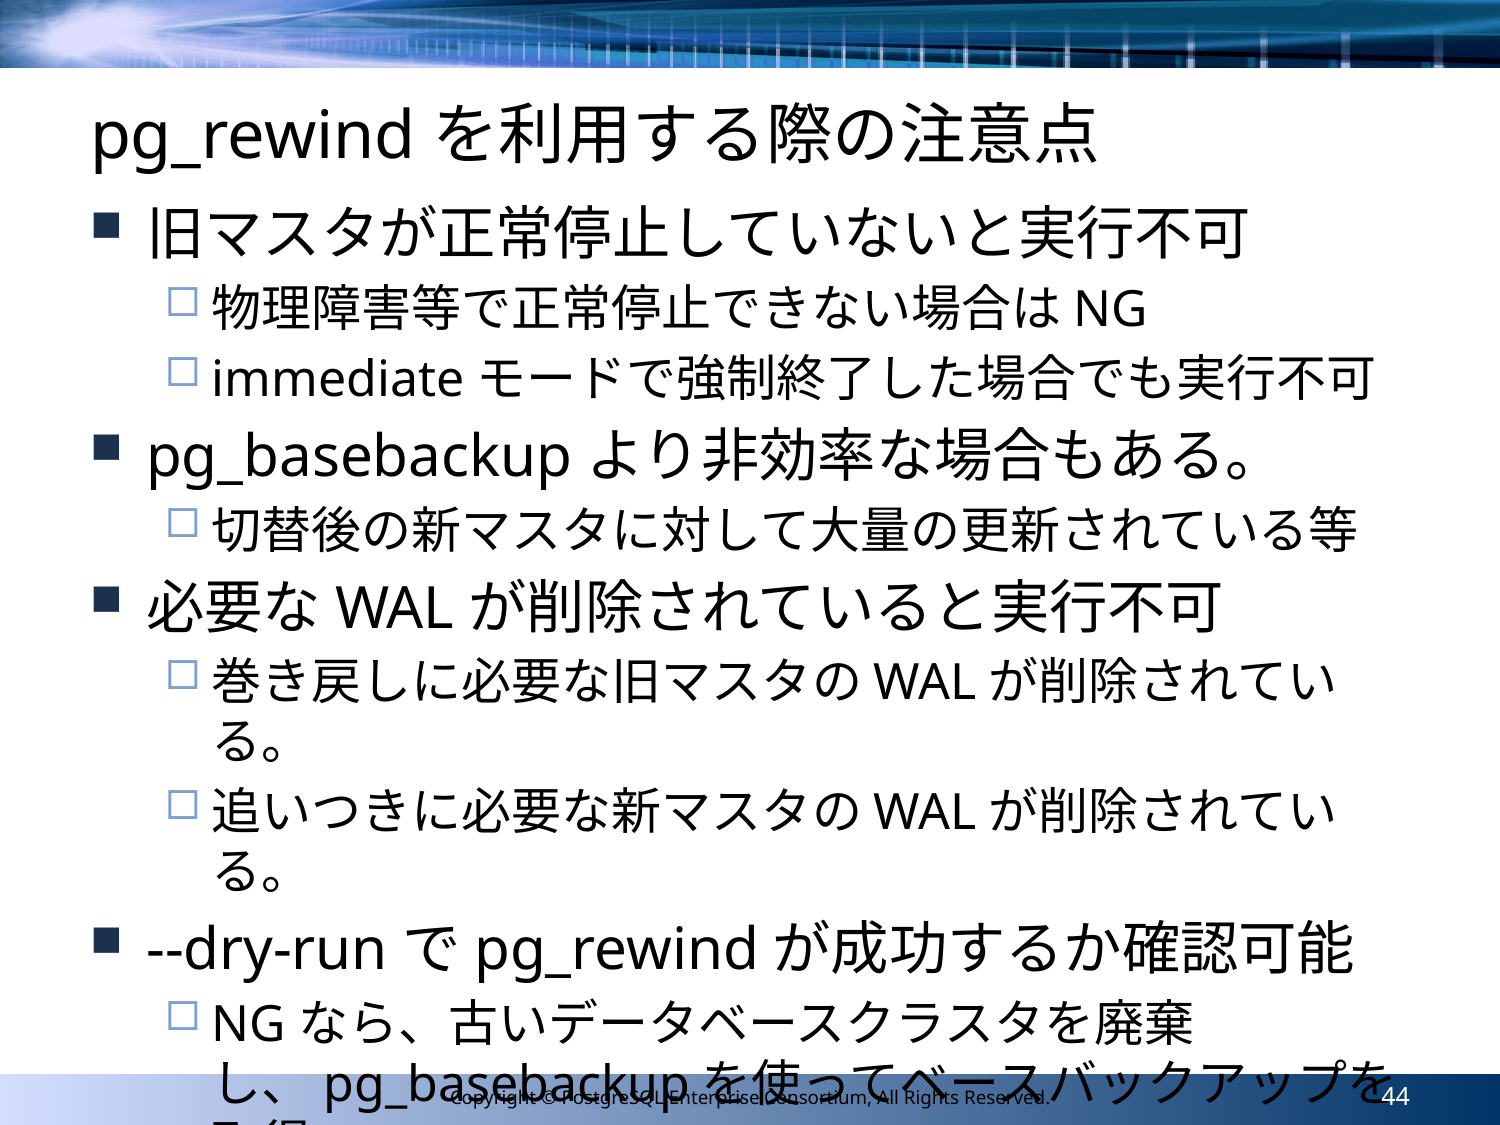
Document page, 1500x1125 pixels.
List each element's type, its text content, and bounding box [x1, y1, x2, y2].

slide_number 44 [1074, 1074, 1426, 1123]
picture [0, 0, 1500, 68]
list 旧マスタが正常停止していないと実行不可 物理障害等で正常停止できない場合はNG immediateモードで強制終了した場合でも実行不可 pg_basebackupより非効率な場合もある。 切替後の新マスタに対して大量の更新されている等 必要なWALが削除されていると実行不可 巻き戻しに必要な旧マスタのWALが削除されている。 追いつきに必要な新マスタのWALが削除されている。 --dry-runでpg_rewindが成功するか確認可能 NGなら、古いデータベースクラスタを廃棄し、pg_basebackupを使ってベースバックアップを取得 [74, 188, 1426, 1016]
title pg_rewindを利用する際の注意点 [74, 81, 1426, 183]
